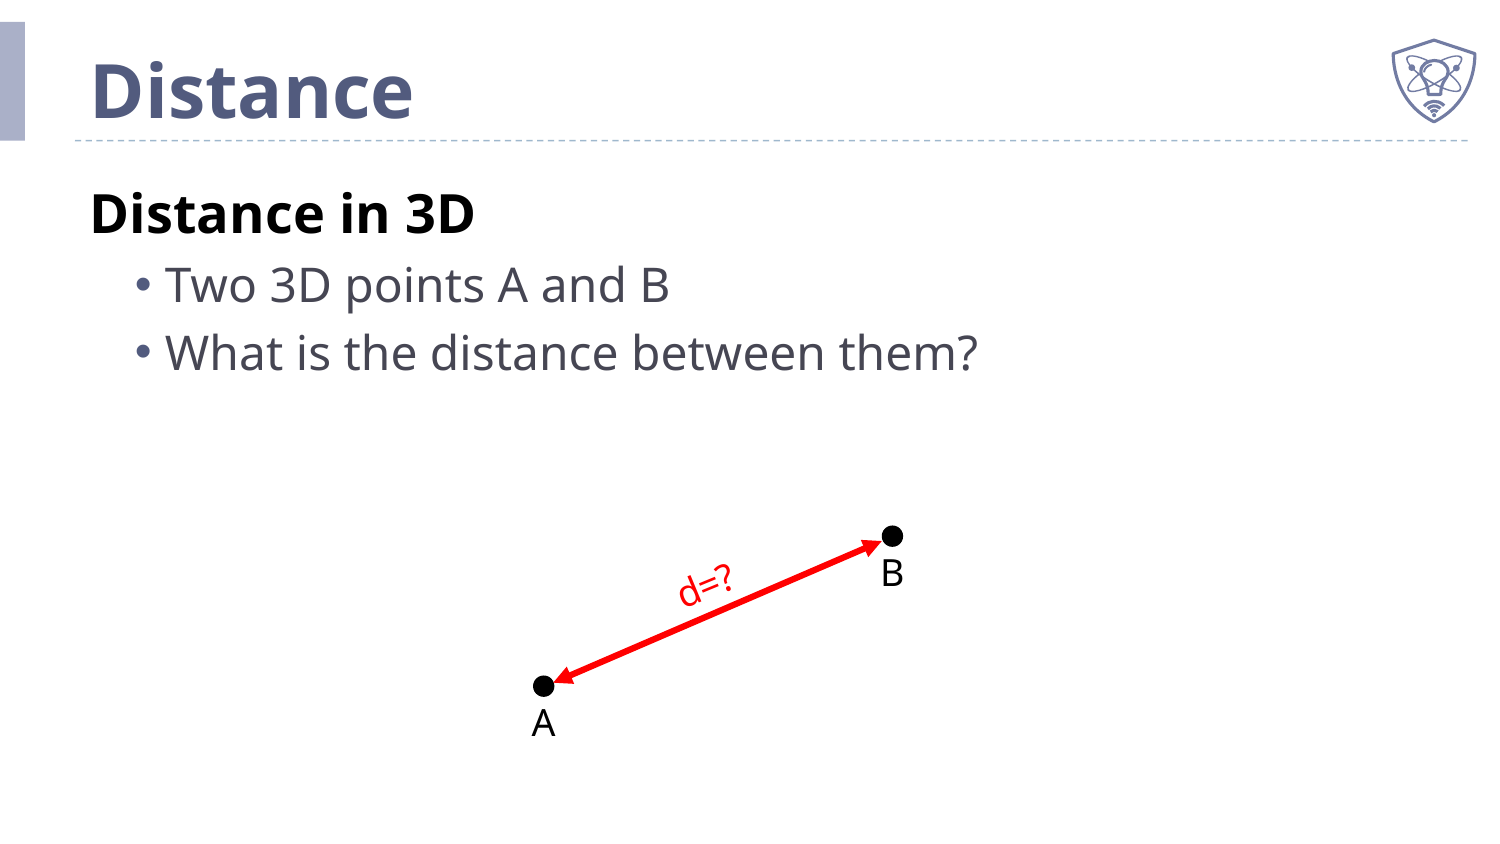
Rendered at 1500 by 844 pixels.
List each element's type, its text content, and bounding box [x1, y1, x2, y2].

text_box A [512, 690, 575, 753]
text_box [531, 673, 553, 699]
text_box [553, 540, 883, 683]
title Distance [75, 18, 1475, 141]
list Distance in 3D Two 3D points A and B What is the distance between them? [75, 171, 1475, 835]
text_box [880, 523, 905, 540]
text_box B [883, 540, 924, 603]
